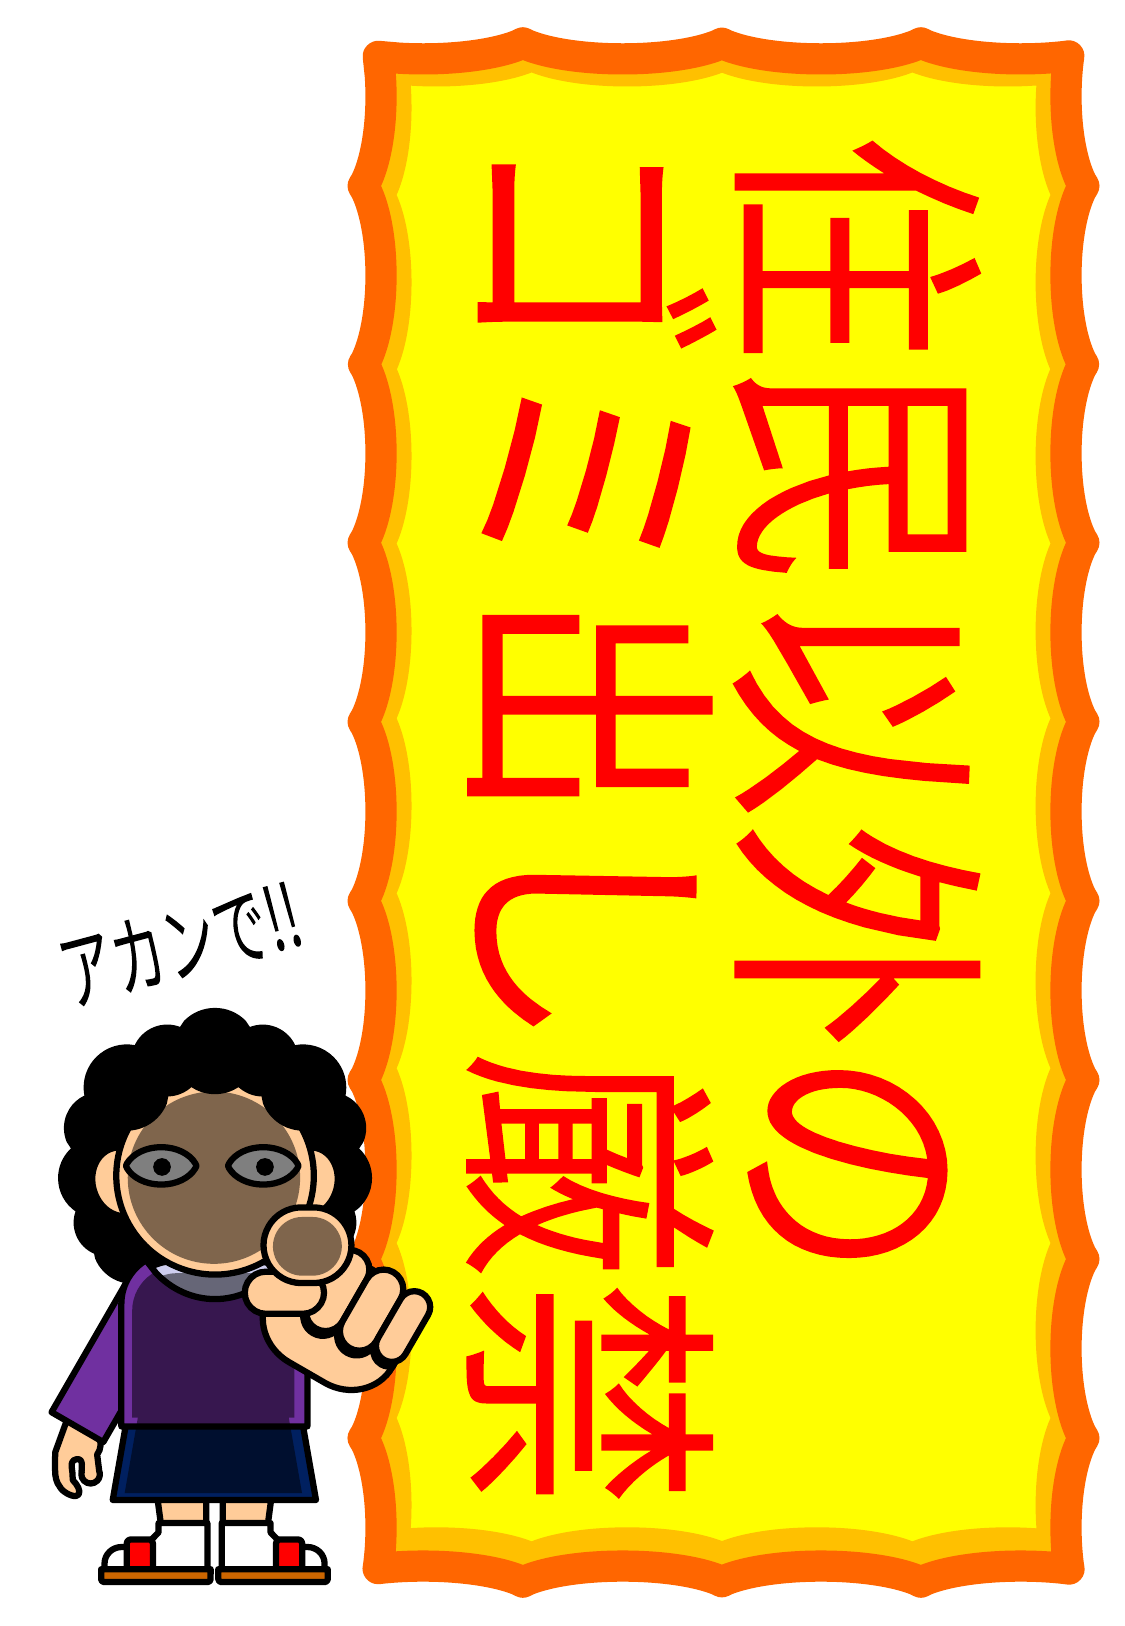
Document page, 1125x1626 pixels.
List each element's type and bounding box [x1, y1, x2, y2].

text_box [0, 451, 1125, 1174]
text_box [43, 1010, 423, 1583]
